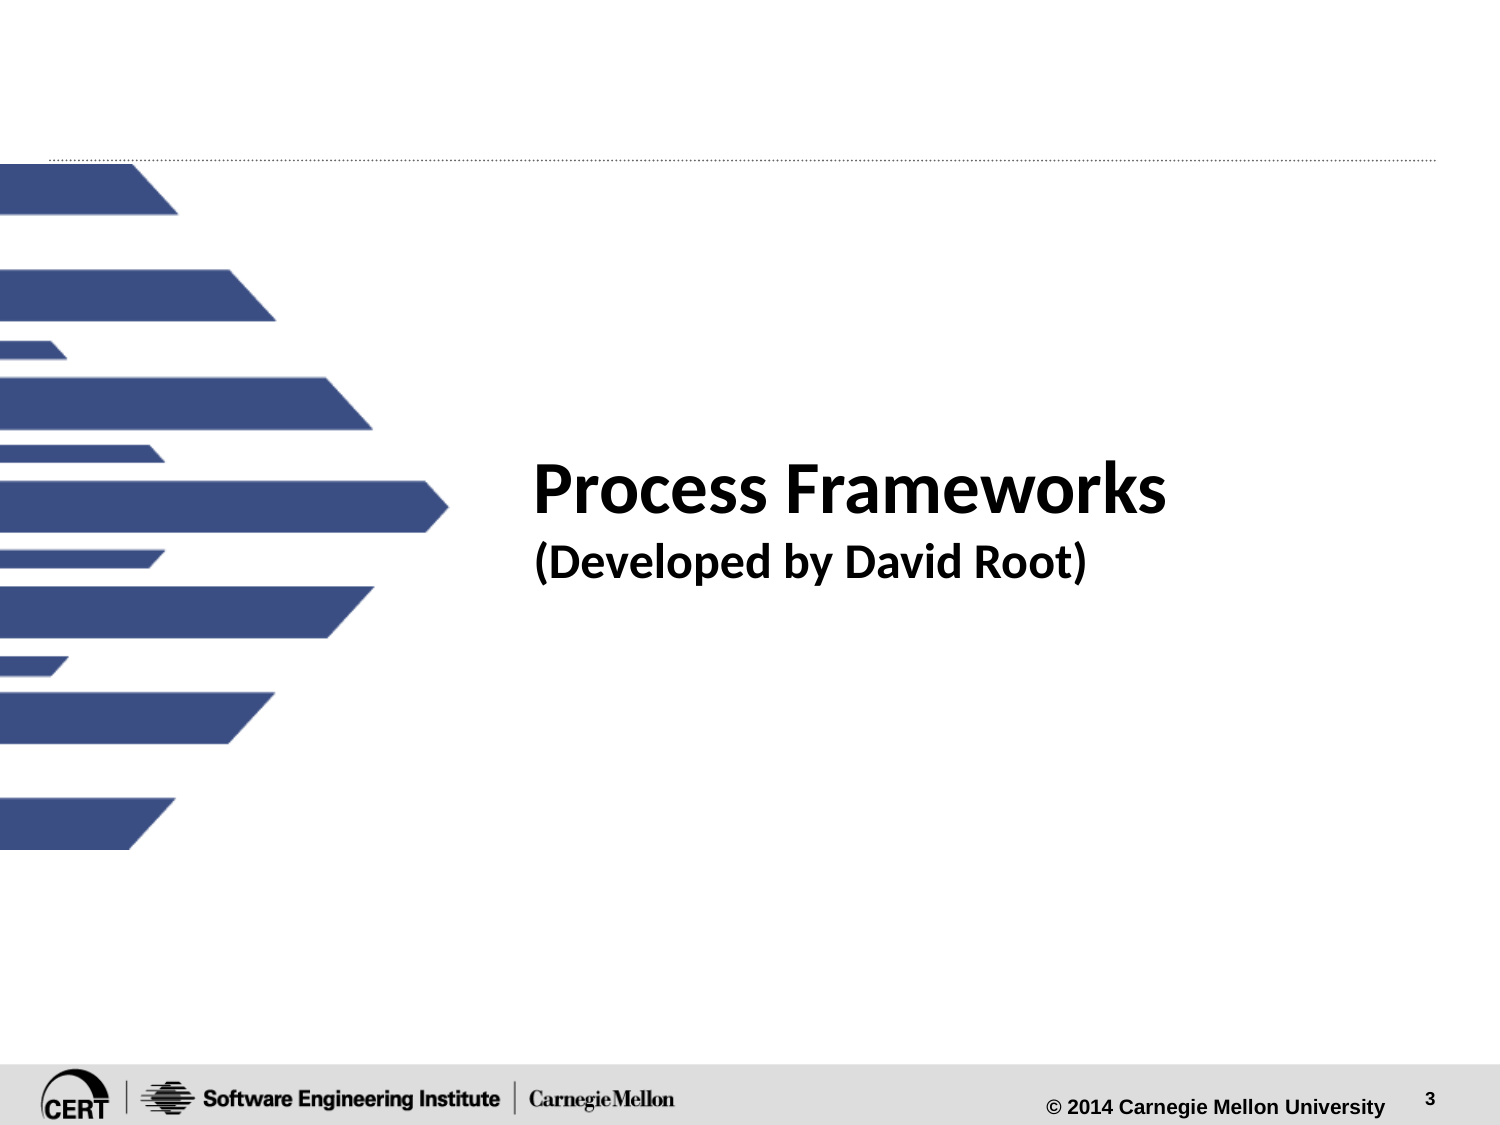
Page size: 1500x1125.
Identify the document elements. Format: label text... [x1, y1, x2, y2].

picture [0, 164, 450, 851]
picture [24, 1065, 688, 1125]
text_box Process Frameworks (Developed by David Root) [518, 399, 1469, 717]
